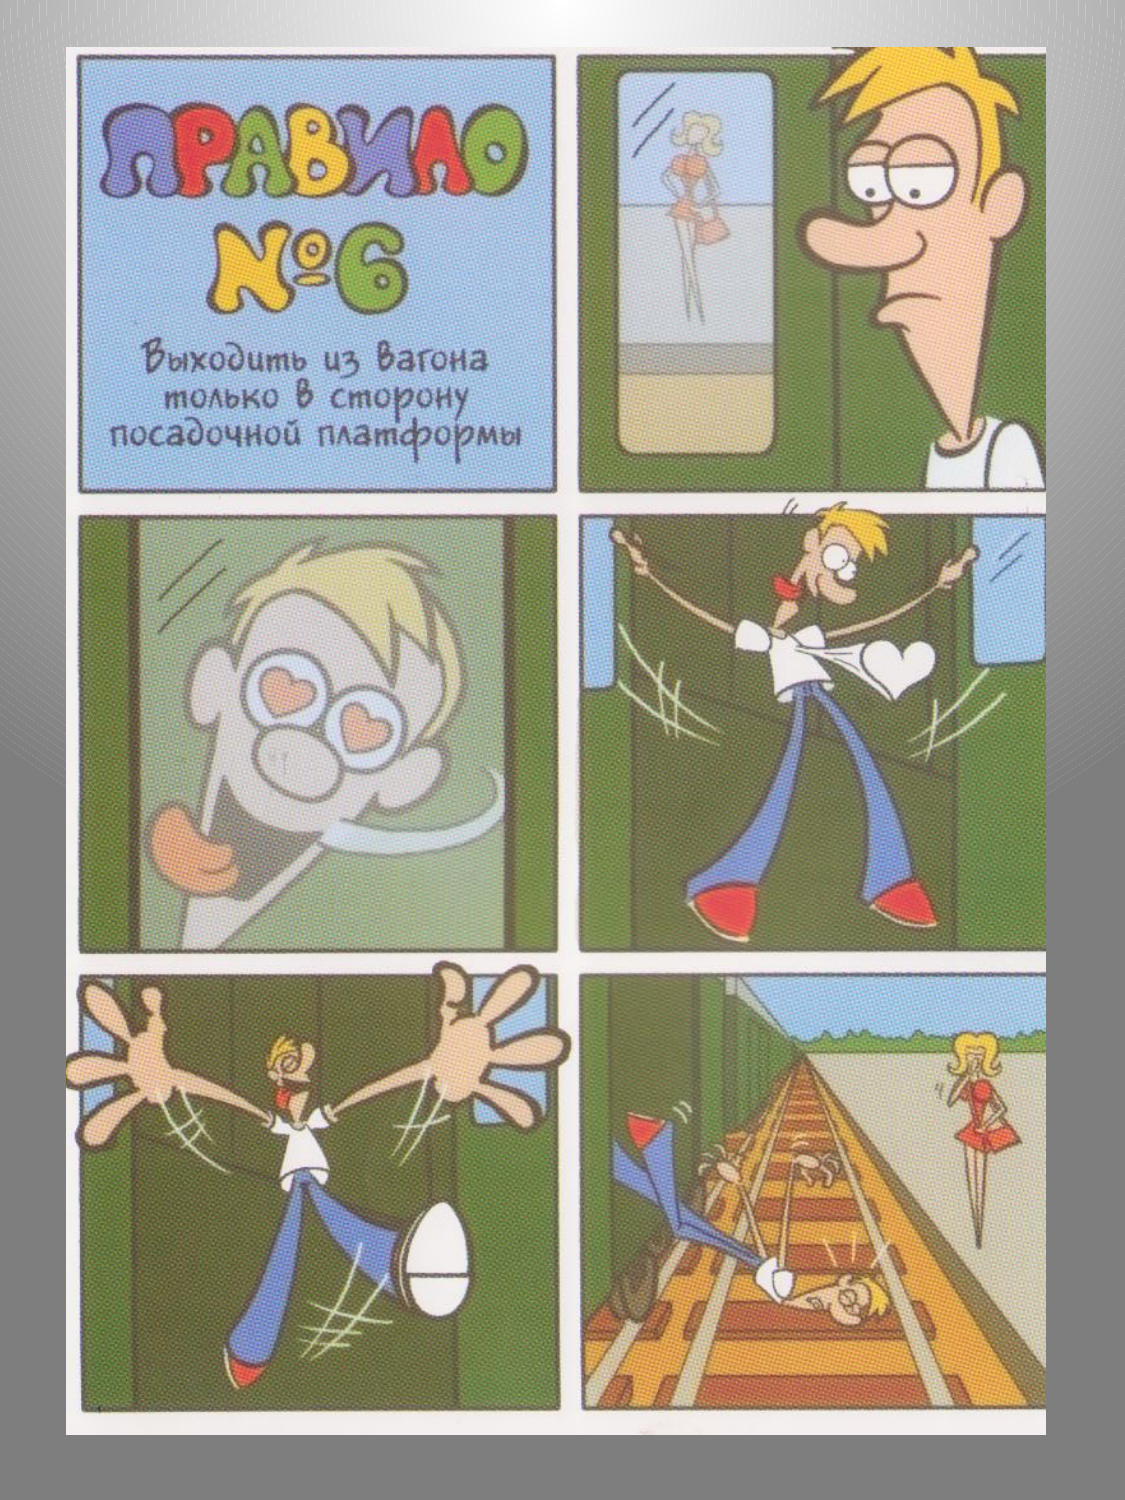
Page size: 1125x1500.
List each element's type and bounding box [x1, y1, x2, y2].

picture [66, 46, 1047, 1436]
